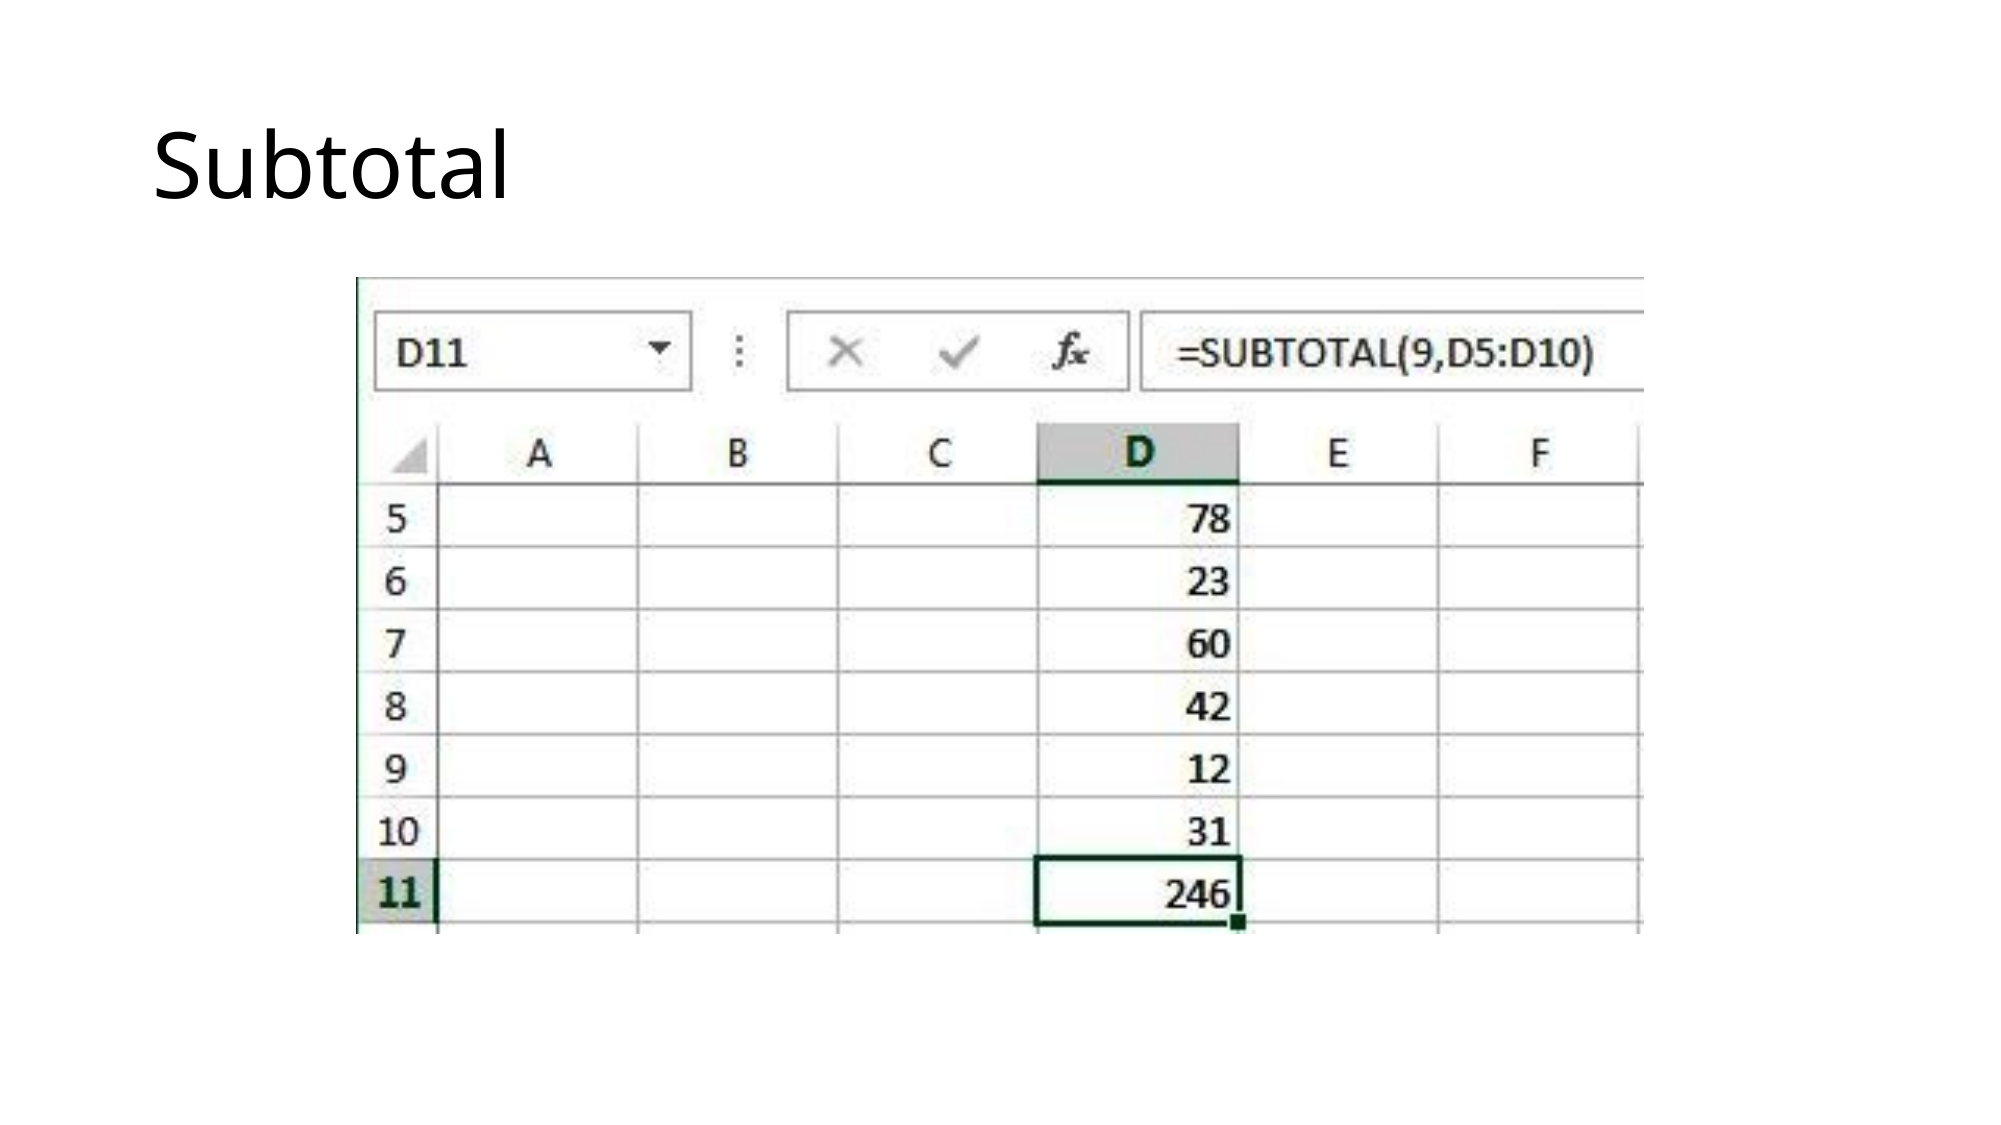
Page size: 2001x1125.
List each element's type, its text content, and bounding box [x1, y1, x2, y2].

title Subtotal [137, 59, 1863, 278]
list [356, 277, 1644, 934]
